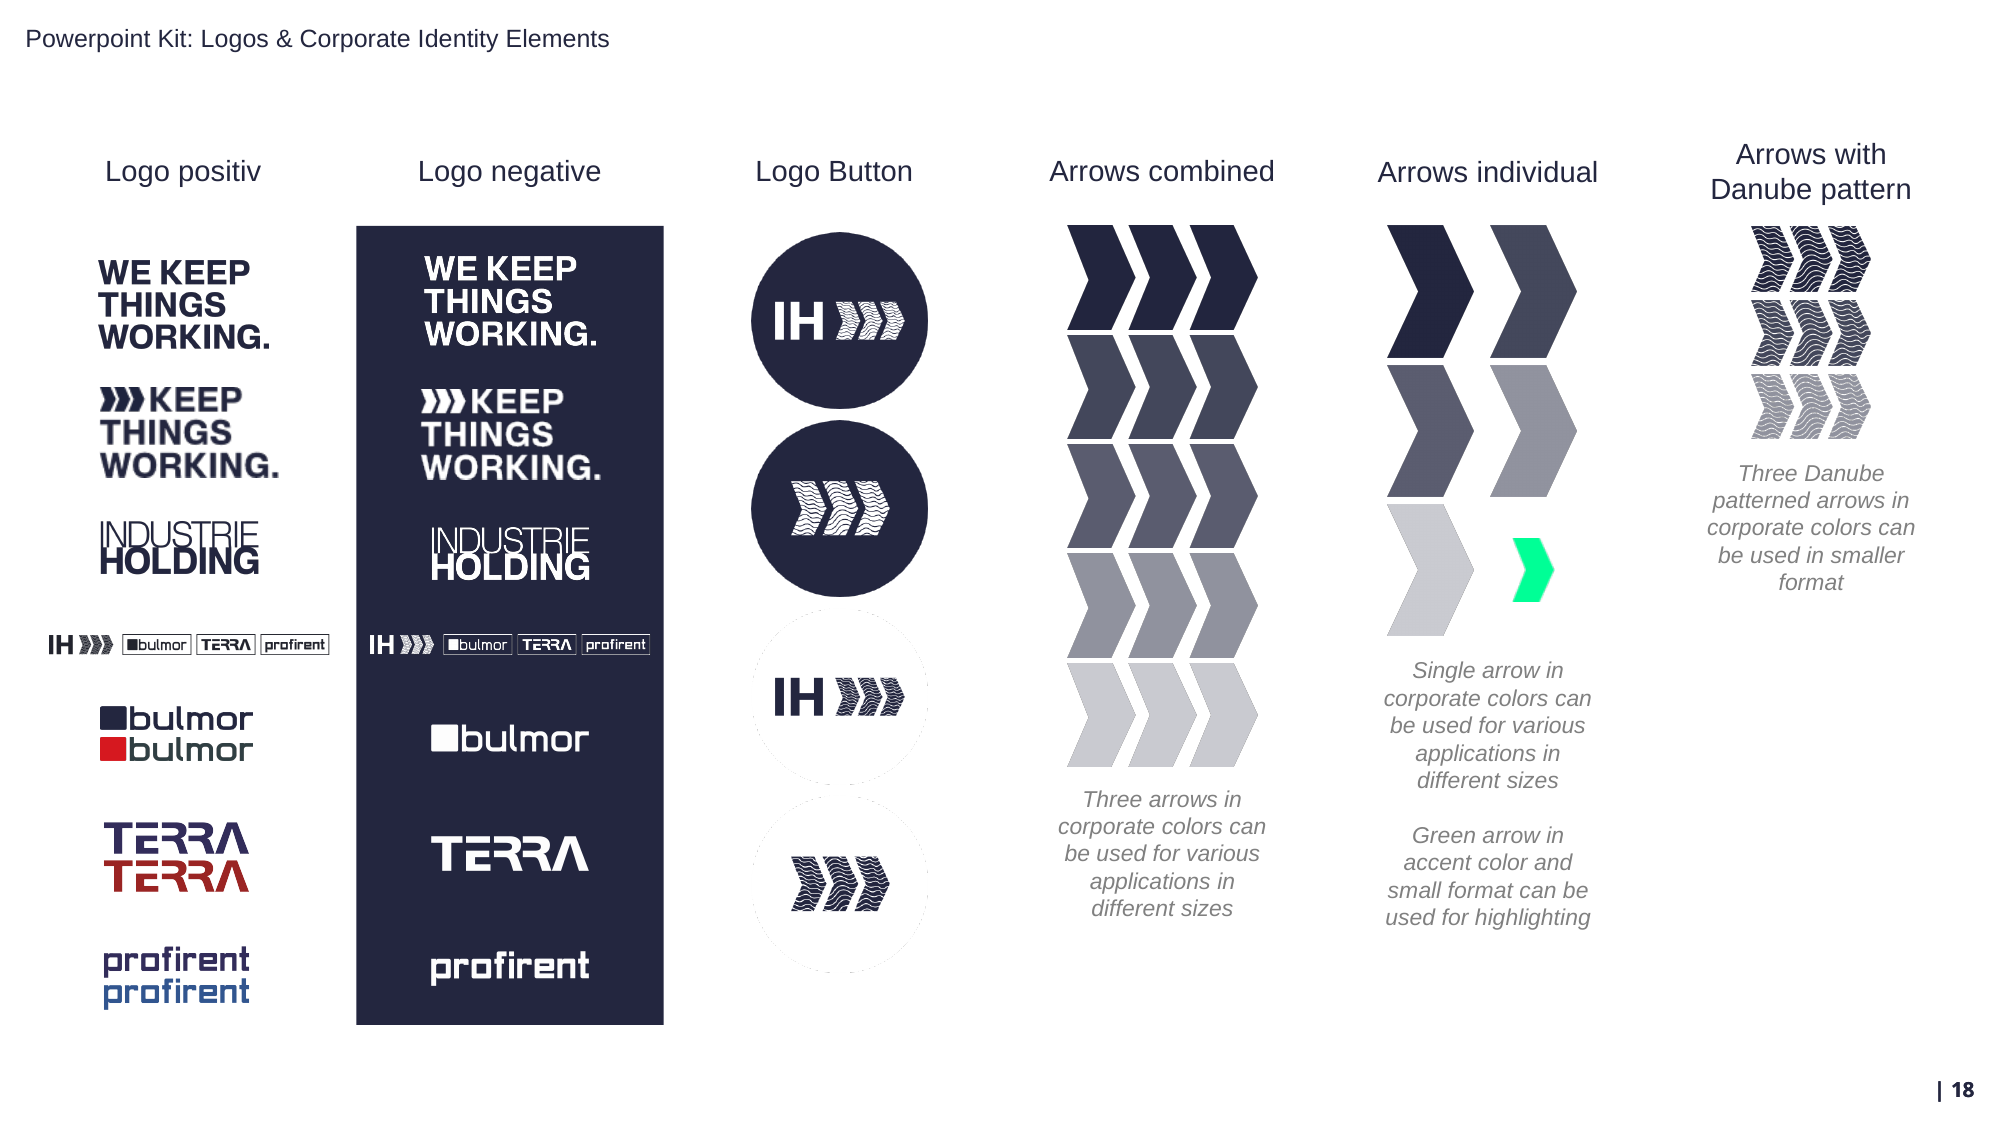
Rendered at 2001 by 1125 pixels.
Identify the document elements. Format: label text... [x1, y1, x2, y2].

picture [368, 634, 652, 656]
picture [1386, 364, 1475, 498]
text_box Three arrows in corporate colors can be used for various applications in different sizes [1057, 784, 1268, 922]
picture [750, 795, 929, 973]
list Powerpoint Kit: Logos & Corporate Identity Elements [25, 26, 1226, 54]
picture [427, 824, 593, 883]
text_box Logo negative [391, 152, 629, 188]
picture [1066, 225, 1259, 331]
picture [1751, 299, 1872, 366]
picture [1490, 225, 1578, 358]
picture [1067, 662, 1258, 768]
picture [1067, 443, 1258, 549]
text_box Logo Button [716, 152, 953, 188]
picture [419, 389, 601, 481]
picture [427, 709, 593, 768]
text_box Three Danube patterned arrows in corporate colors can be used in smaller format [1705, 458, 1917, 596]
picture [1066, 553, 1259, 659]
picture [427, 939, 593, 998]
text_box Logo positiv [65, 152, 302, 188]
picture [1490, 364, 1578, 498]
picture [750, 419, 929, 598]
text_box Arrows individual [1369, 153, 1607, 189]
picture [1511, 538, 1556, 603]
picture [750, 607, 929, 785]
picture [1386, 225, 1475, 358]
picture [750, 231, 929, 410]
text_box Arrows combined [1044, 152, 1281, 188]
picture [99, 935, 253, 1022]
picture [1751, 226, 1872, 292]
picture [424, 256, 596, 347]
picture [98, 387, 280, 479]
picture [99, 737, 253, 762]
text_box Arrows with Danube pattern [1693, 135, 1930, 206]
picture [99, 811, 253, 903]
text_box Single arrow in corporate colors can be used for various applications in different sizes Green arrow in accent color and small format can be used for highlighting [1382, 655, 1594, 931]
picture [93, 513, 265, 581]
text_box [355, 224, 665, 1026]
picture [99, 705, 253, 731]
picture [1386, 504, 1475, 637]
picture [424, 519, 596, 587]
picture [97, 259, 270, 350]
picture [47, 634, 331, 656]
picture [1751, 373, 1872, 440]
picture [1067, 334, 1258, 440]
